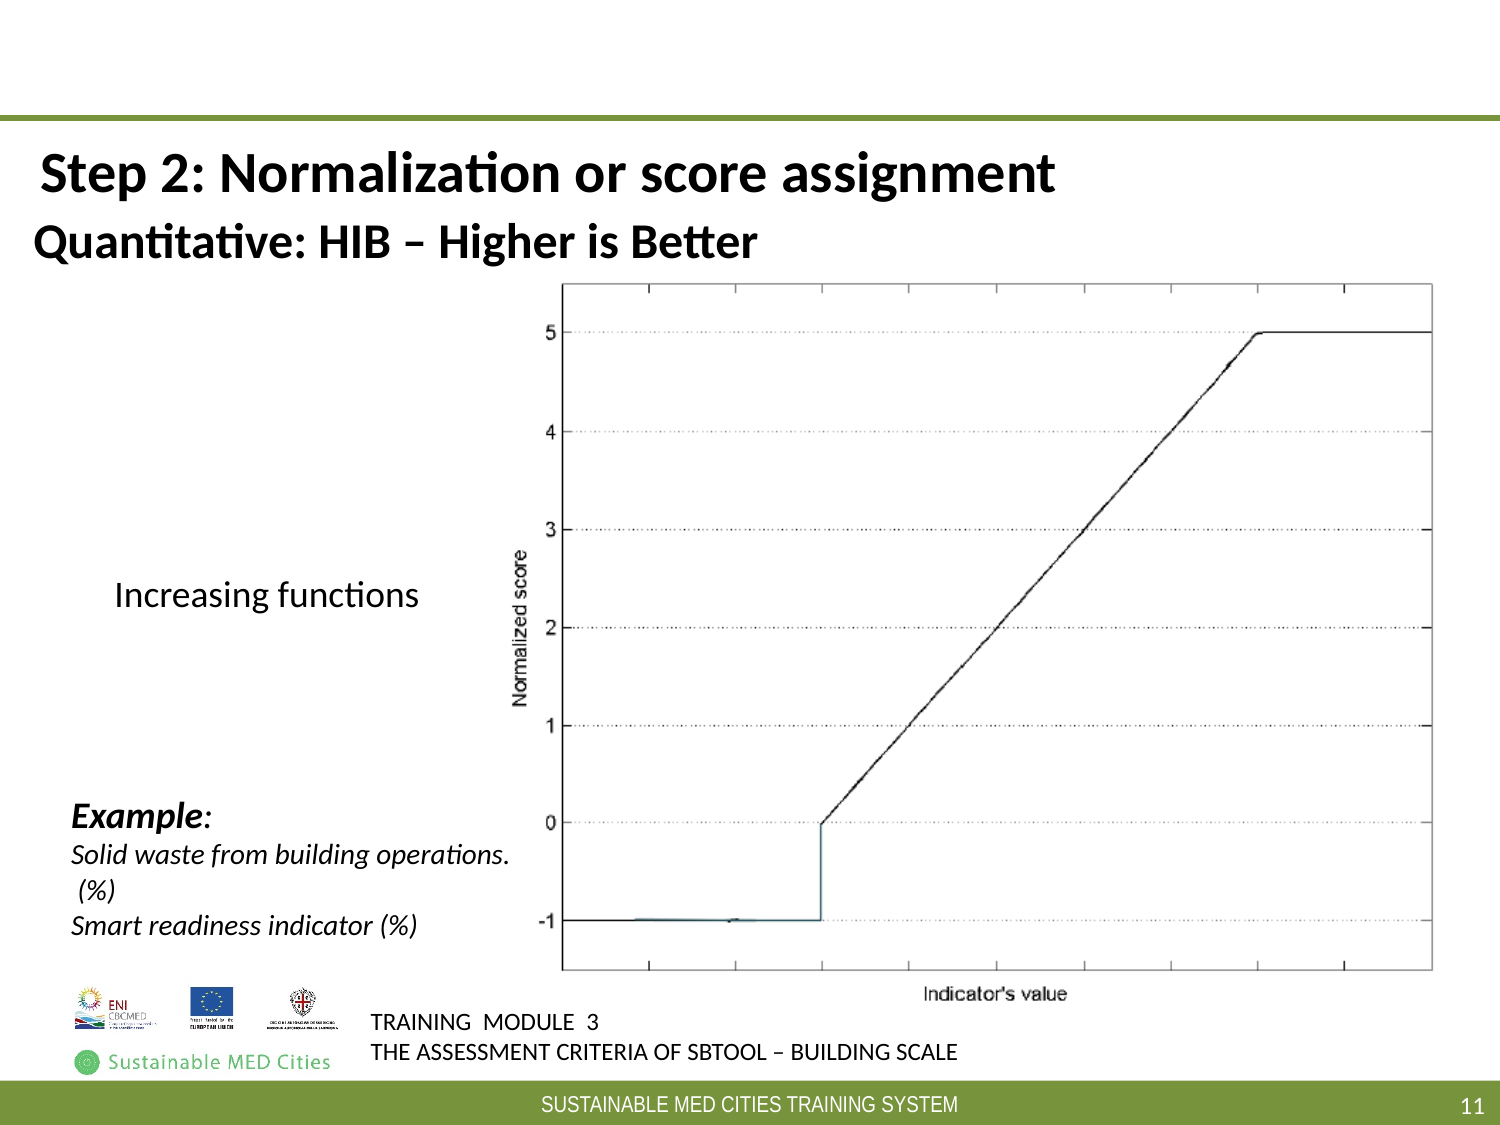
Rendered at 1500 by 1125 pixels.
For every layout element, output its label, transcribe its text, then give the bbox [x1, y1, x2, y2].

text_box Step 2: Normalization or score assignment [25, 126, 1073, 212]
text_box Increasing functions [47, 562, 488, 623]
slide_number 11 [1399, 1074, 1500, 1125]
text_box Example: Solid waste from building operations. (%) Smart readiness indicator (%) [56, 783, 495, 949]
text_box Quantitative: HIB – Higher is Better [18, 201, 862, 276]
picture [62, 978, 356, 1080]
picture [500, 280, 1454, 1008]
